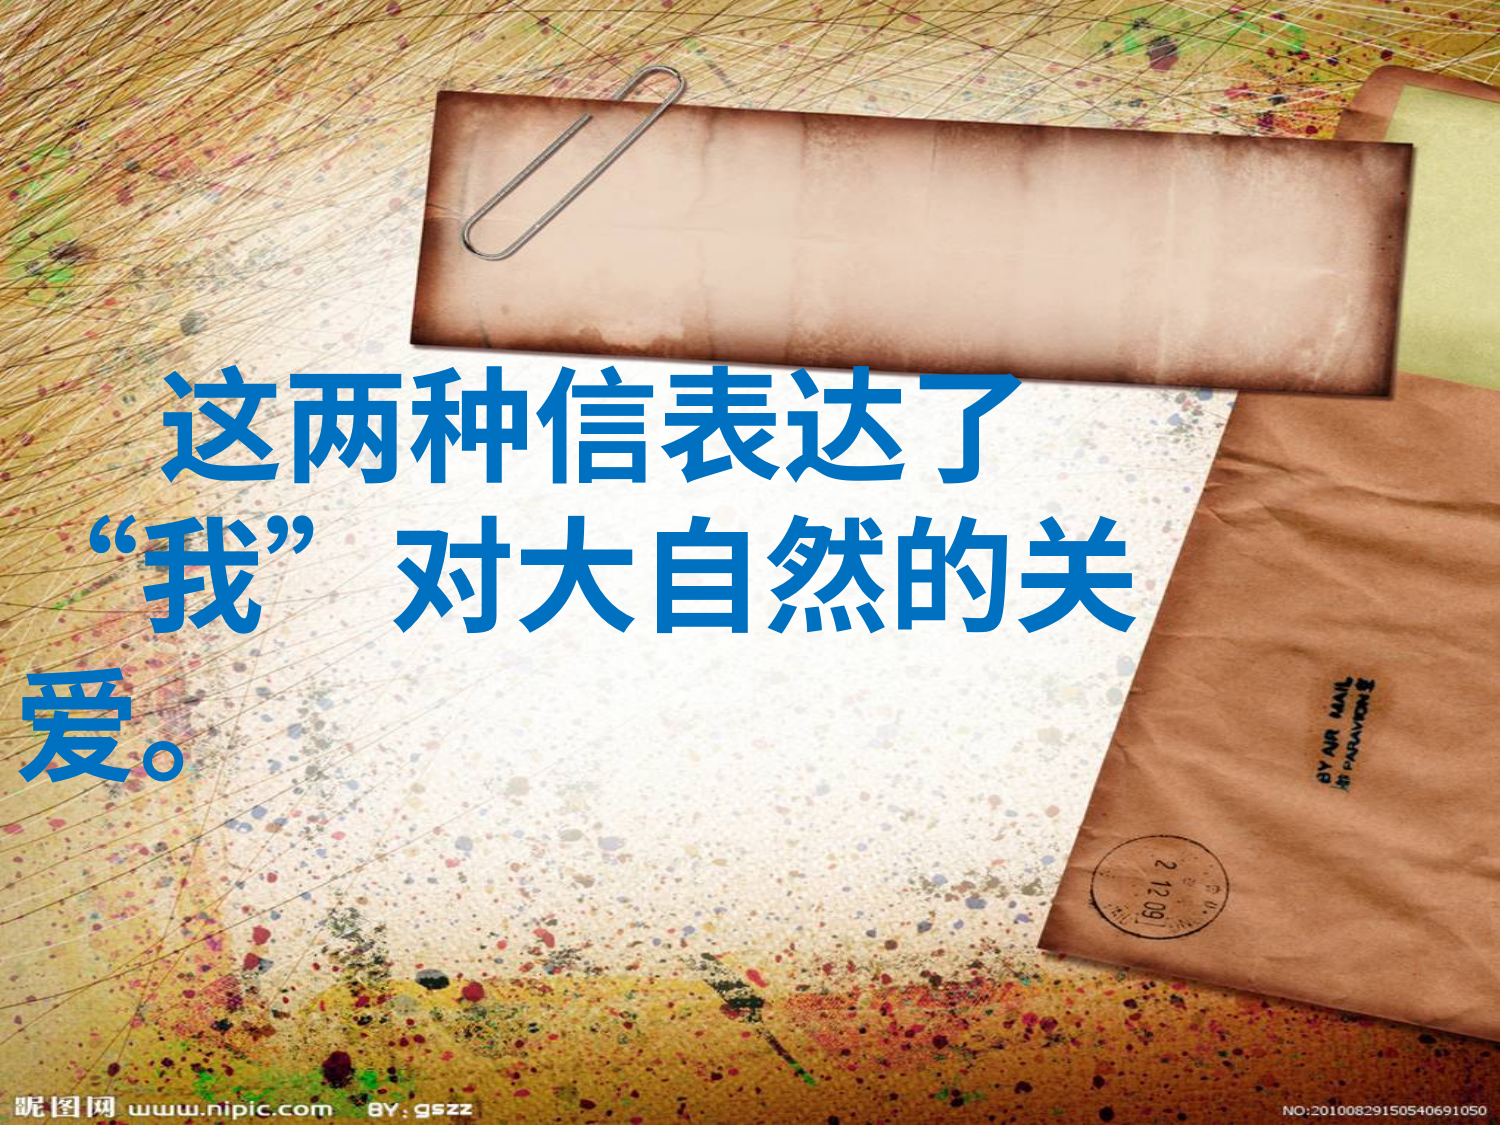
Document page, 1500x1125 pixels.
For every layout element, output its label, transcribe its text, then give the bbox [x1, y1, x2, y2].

picture [0, 0, 1500, 1125]
text_box 这两种信表达了“我”对大自然的关爱。 [0, 339, 1289, 805]
